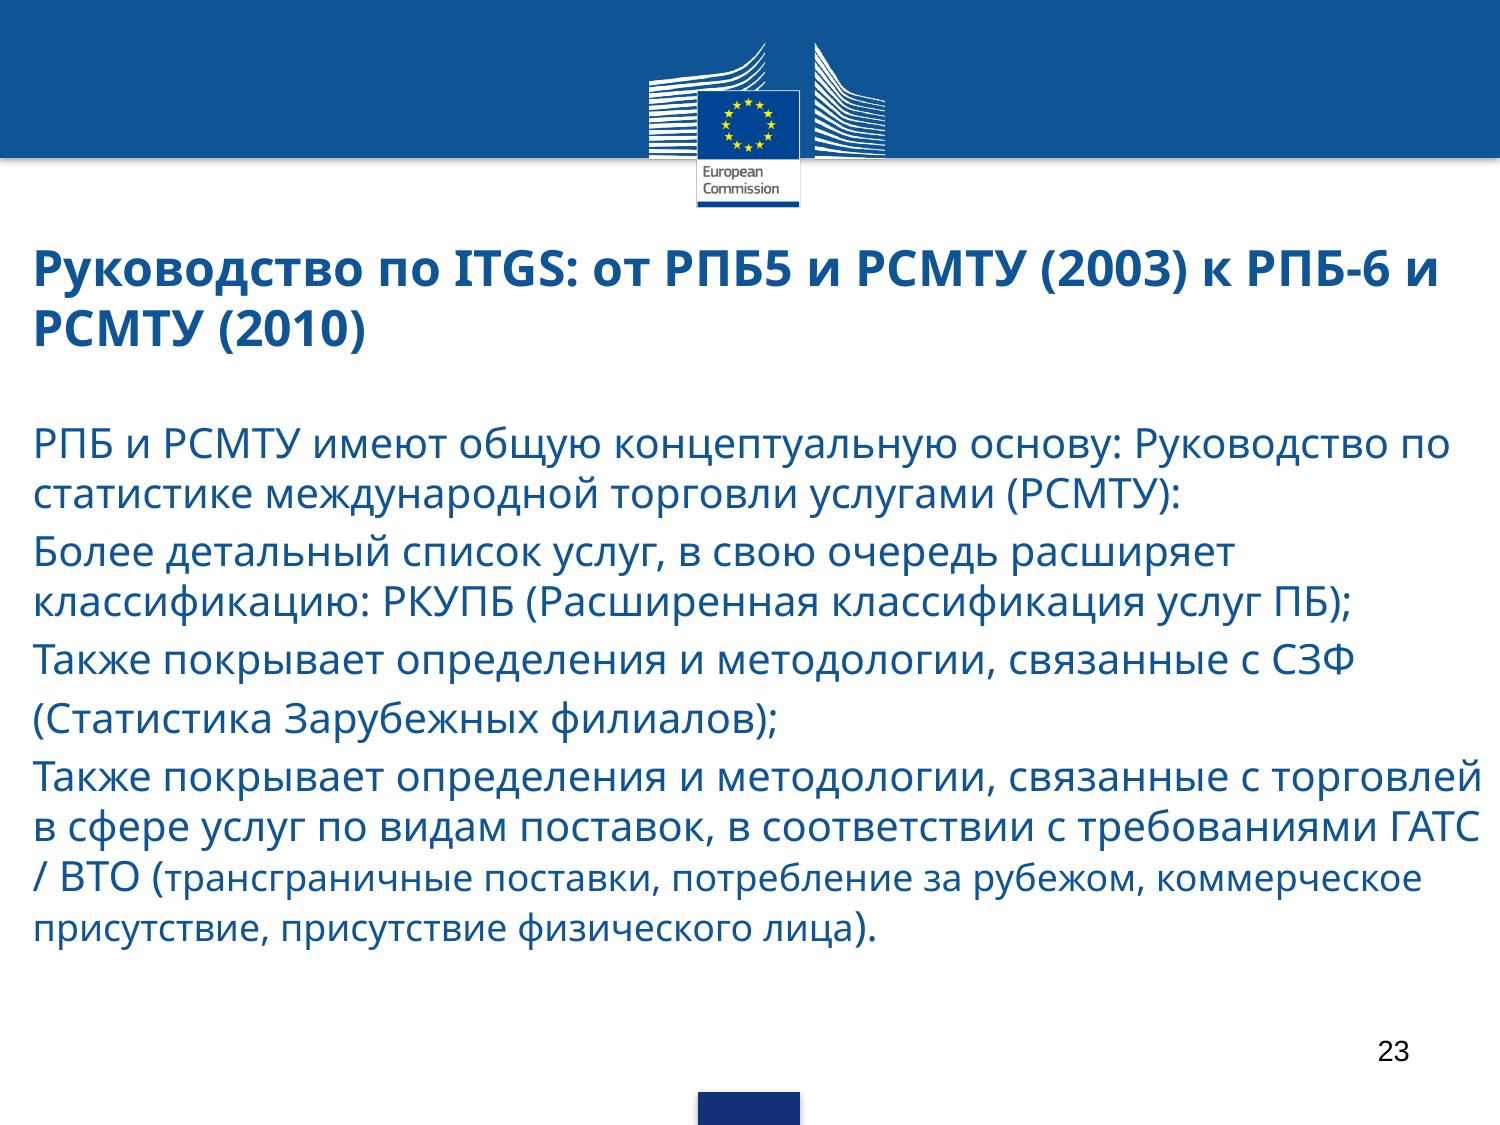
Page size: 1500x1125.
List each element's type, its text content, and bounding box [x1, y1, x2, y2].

slide_number 23 [1074, 1024, 1425, 1103]
picture [649, 42, 885, 208]
title Руководство по ITGS: от РПБ5 и РСМТУ (2003) к РПБ-6 и РСМТУ (2010) [0, 219, 1500, 374]
list PПБ и РСМТУ имеют общую концептуальную основу: Руководство по статистике международной торговли услугами (РСМТУ): Более детальный список услуг, в свою очередь расширяет классификацию: РКУПБ (Расширенная классификация услуг ПБ); Также покрывает определения и методологии, связанные с СЗФ (Статистика Зарубежных филиалов); Также покрывает определения и методологии, связанные с торговлей в сфере услуг по видам поставок, в соответствии с требованиями ГАТС / ВТО (трансграничные поставки, потребление за рубежом, коммерческое присутствие, присутствие физического лица). [17, 408, 1500, 988]
